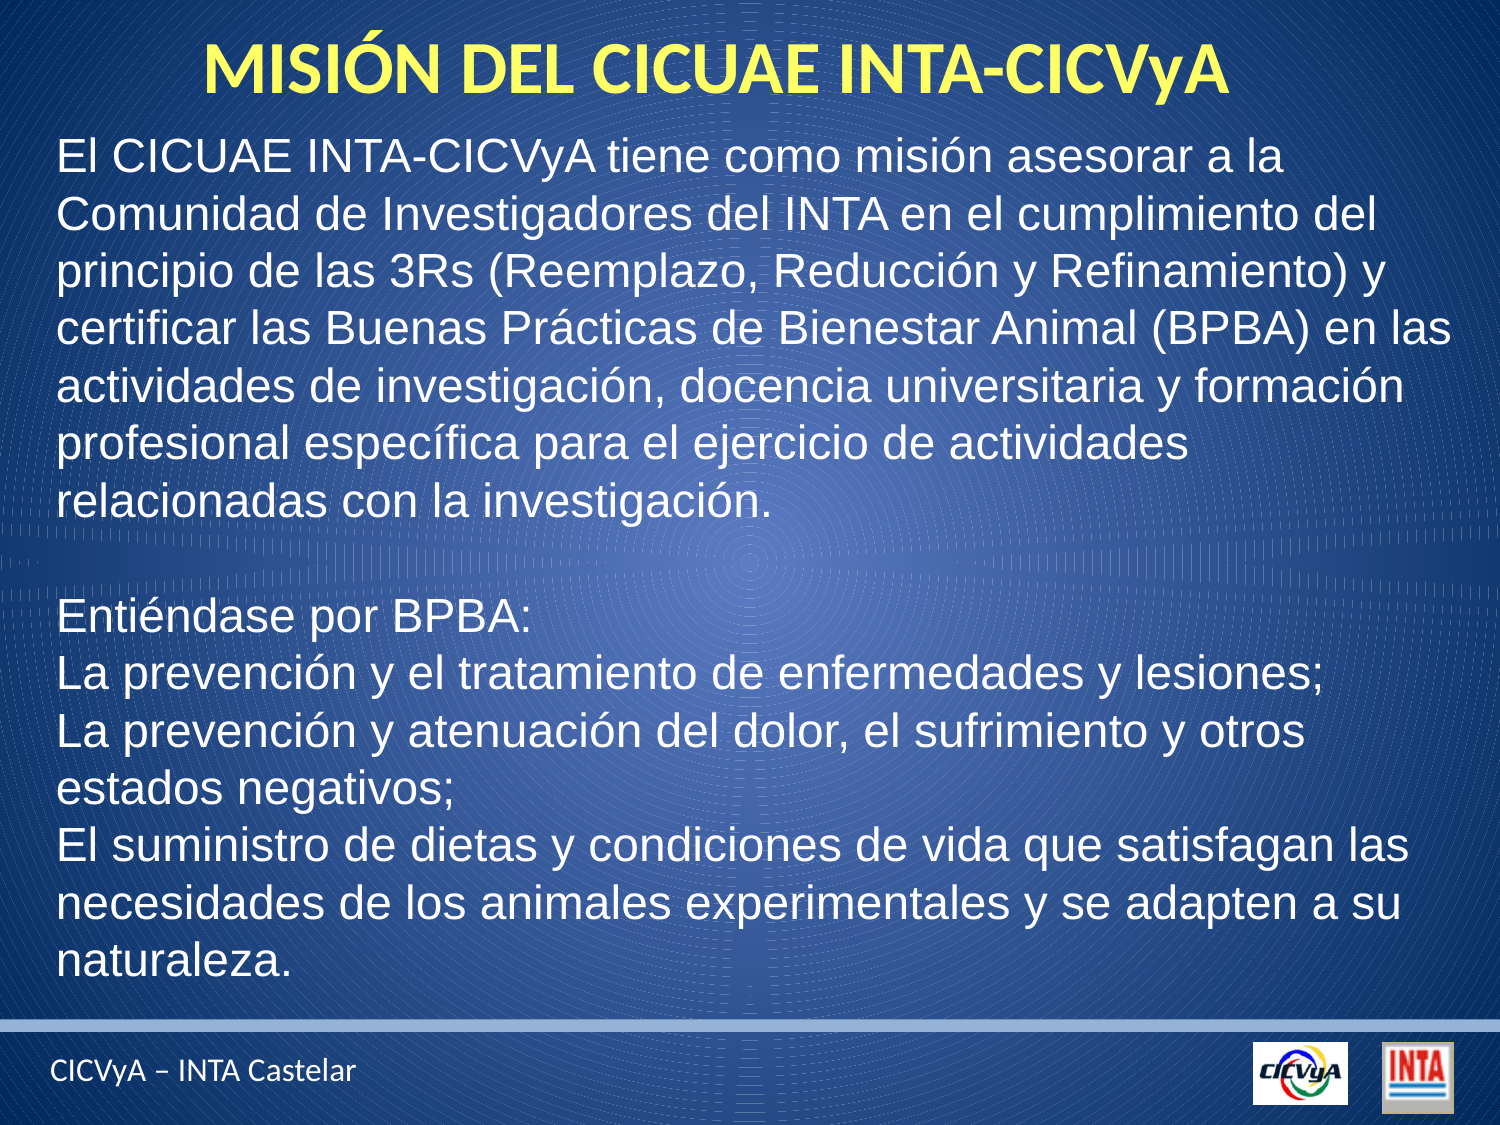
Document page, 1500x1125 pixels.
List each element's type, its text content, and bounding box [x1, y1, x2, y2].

text_box [0, 1019, 1500, 1032]
text_box MISIÓN DEL CICUAE INTA-CICVyA [187, 11, 1399, 117]
text_box El CICUAE INTA-CICVyA tiene como misión asesorar a la Comunidad de Investigadores del INTA en el cumplimiento del principio de las 3Rs (Reemplazo, Reducción y Refinamiento) y certificar las Buenas Prácticas de Bienestar Animal (BPBA) en las actividades de investigación, docencia universitaria y formación profesional específica para el ejercicio de actividades relacionadas con la investigación. Entiéndase por BPBA: La prevención y el tratamiento de enfermedades y lesiones; La prevención y atenuación del dolor, el sufrimiento y otros estados negativos; El suministro de dietas y condiciones de vida que satisfagan las necesidades de los animales experimentales y se adapten a su naturaleza. [41, 117, 1471, 994]
text_box CICVyA – INTA Castelar [35, 1040, 1075, 1096]
picture [1253, 1042, 1348, 1105]
picture [1381, 1041, 1454, 1114]
